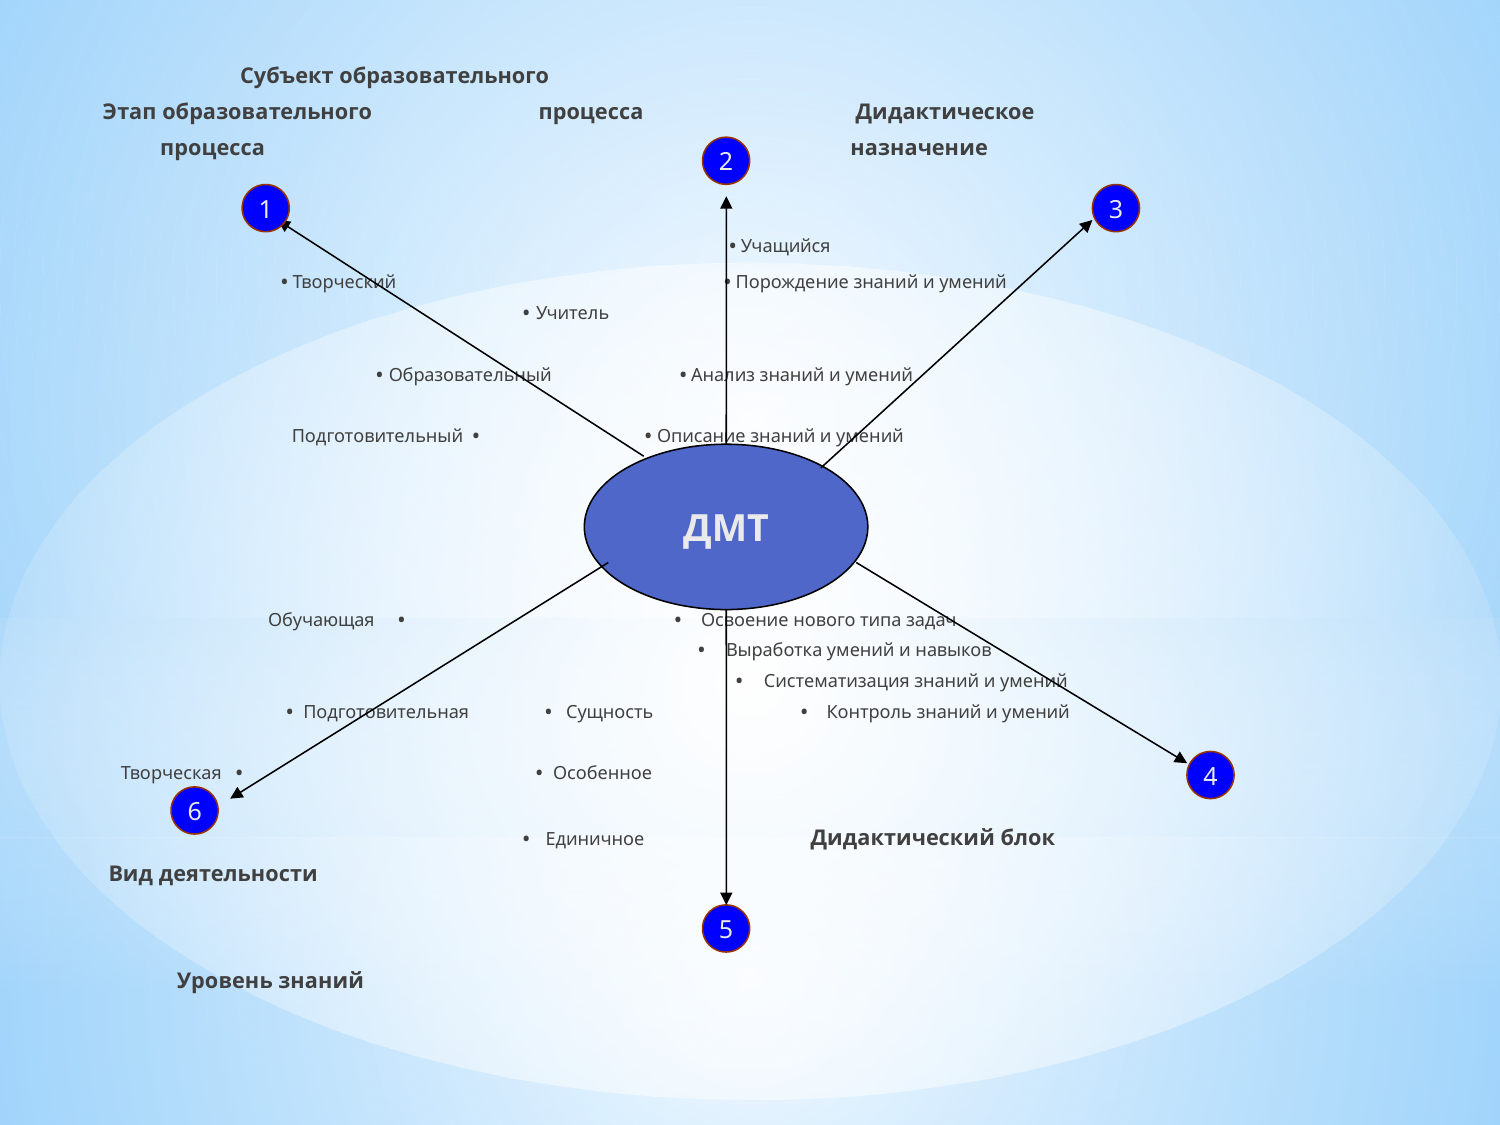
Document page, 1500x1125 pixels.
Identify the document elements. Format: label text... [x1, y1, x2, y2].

list Субъект образовательного Этап образовательного процесса Дидактическое процесса назначение • Учащийся • Творческий • Порождение знаний и умений • Учитель • Образовательный • Анализ знаний и умений Подготовительный • • Описание знаний и умений Обучающая • • Освоение нового типа задач • Выработка умений и навыков • Систематизация знаний и умений • Подготовительная • Сущность • Контроль знаний и умений Творческая • • Особенное • Единичное Дидактический блок Вид деятельности Уровень знаний [75, 54, 1500, 1006]
text_box 6 [171, 786, 219, 835]
text_box [720, 196, 733, 445]
text_box [820, 220, 1093, 469]
text_box 2 [702, 137, 750, 185]
text_box ДМТ [584, 444, 868, 610]
text_box [281, 221, 644, 457]
text_box [856, 562, 1188, 764]
text_box [230, 562, 609, 799]
text_box 5 [702, 904, 750, 953]
text_box 1 [242, 184, 290, 232]
text_box 3 [1092, 184, 1140, 232]
text_box 4 [1186, 751, 1235, 799]
text_box [720, 609, 733, 904]
